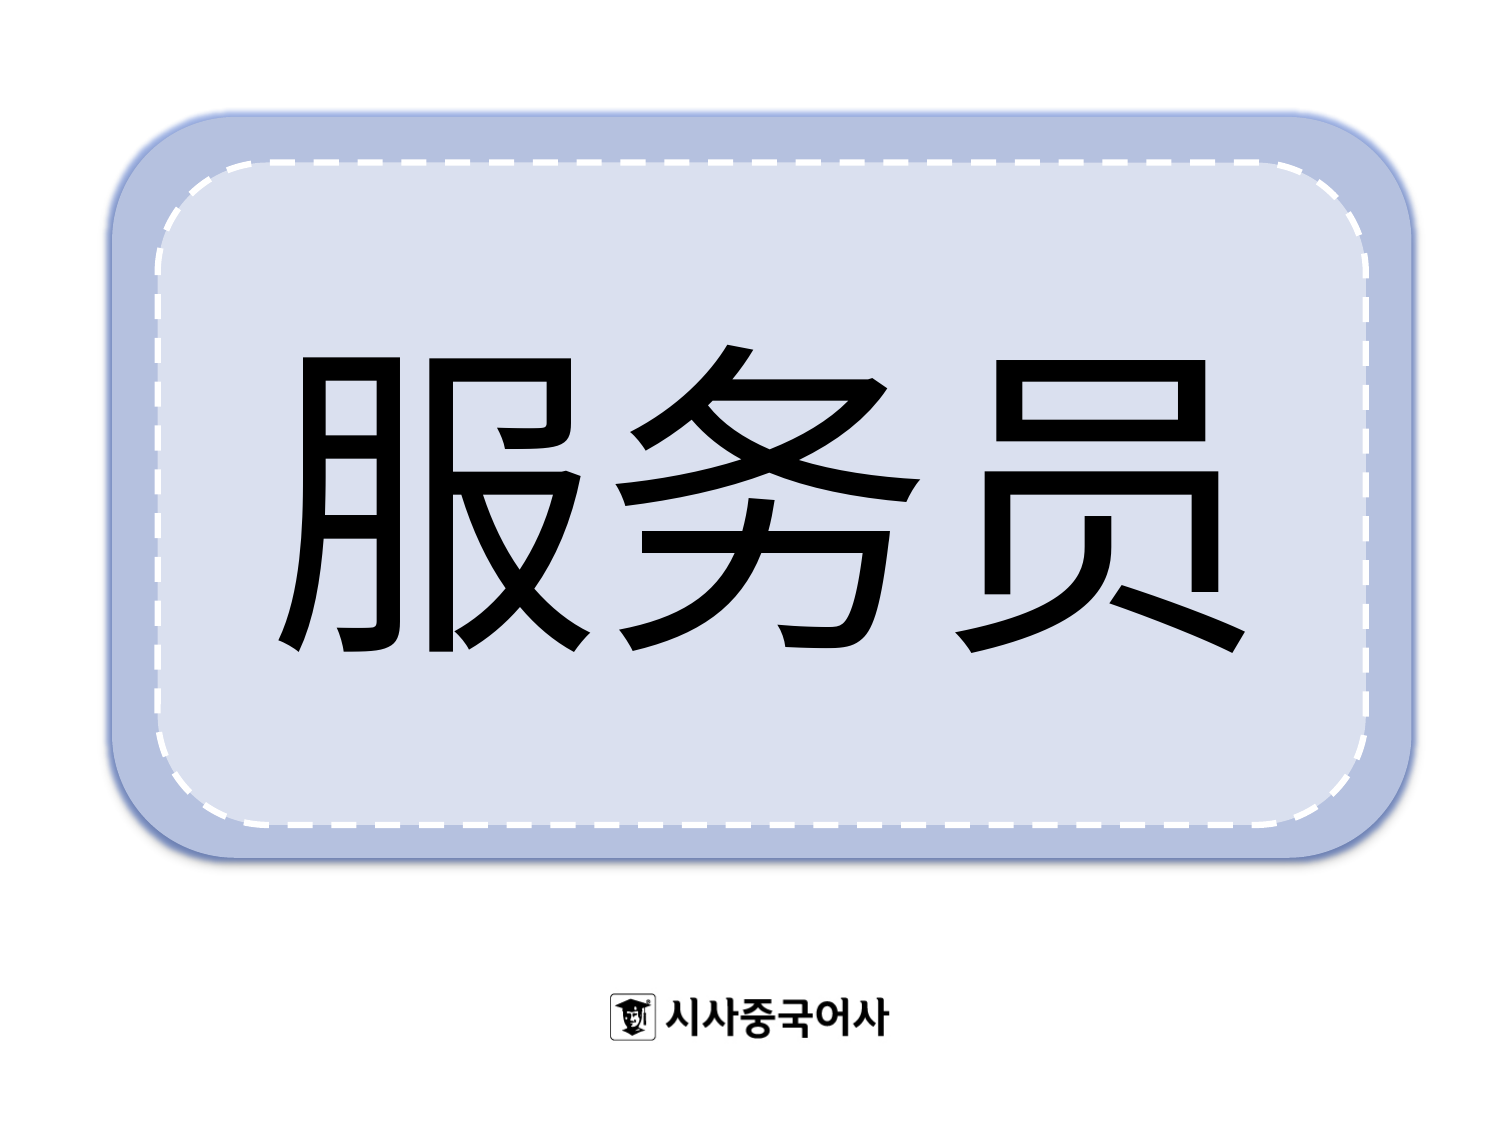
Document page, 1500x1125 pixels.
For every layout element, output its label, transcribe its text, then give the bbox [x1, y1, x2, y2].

text_box 服务员 [162, 160, 1371, 824]
picture [602, 987, 898, 1047]
